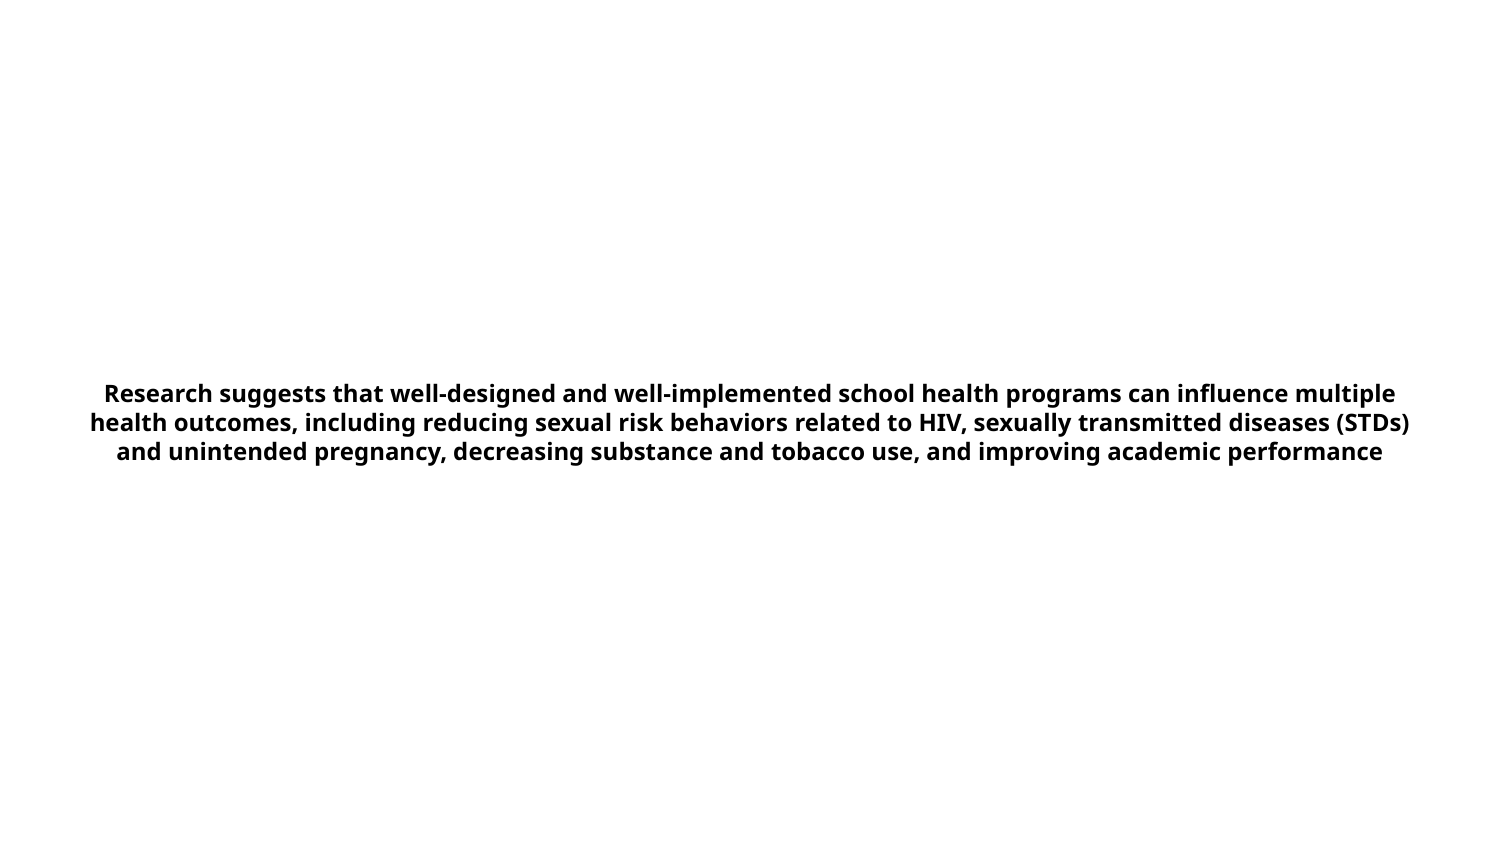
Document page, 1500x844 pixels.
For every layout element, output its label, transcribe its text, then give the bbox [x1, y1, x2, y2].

title Research suggests that well-designed and well-implemented school health programs can influence multiple health outcomes, including reducing sexual risk behaviors related to HIV, sexually transmitted diseases (STDs) and unintended pregnancy, decreasing substance and tobacco use, and improving academic performance [51, 352, 1449, 491]
